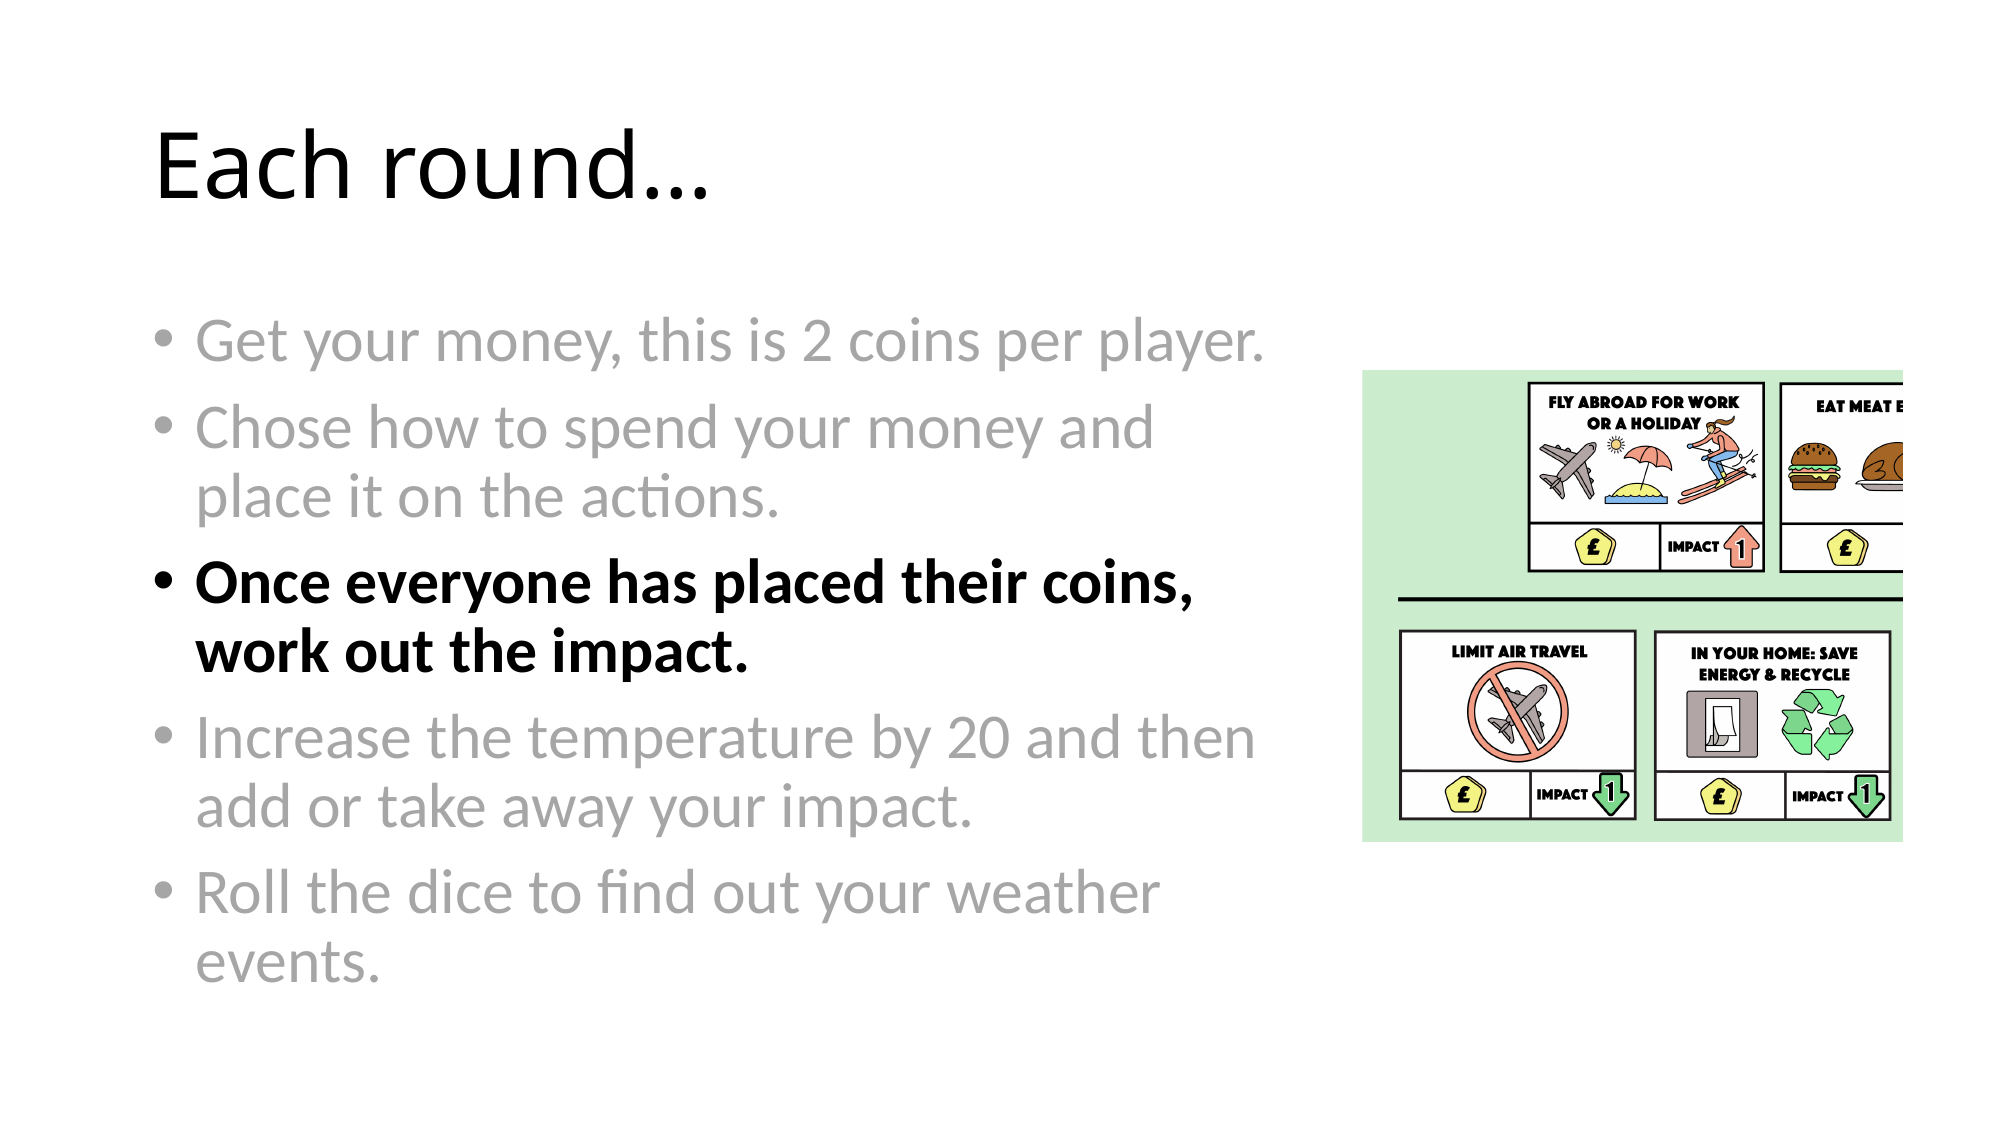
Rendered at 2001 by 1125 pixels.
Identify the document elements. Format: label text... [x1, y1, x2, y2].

list Get your money, this is 2 coins per player. Chose how to spend your money and place it on the actions. Once everyone has placed their coins, work out the impact. Increase the temperature by 20 and then add or take away your impact. Roll the dice to find out your weather events. [137, 299, 1302, 1014]
picture [1362, 370, 1903, 842]
title Each round… [137, 59, 1863, 278]
